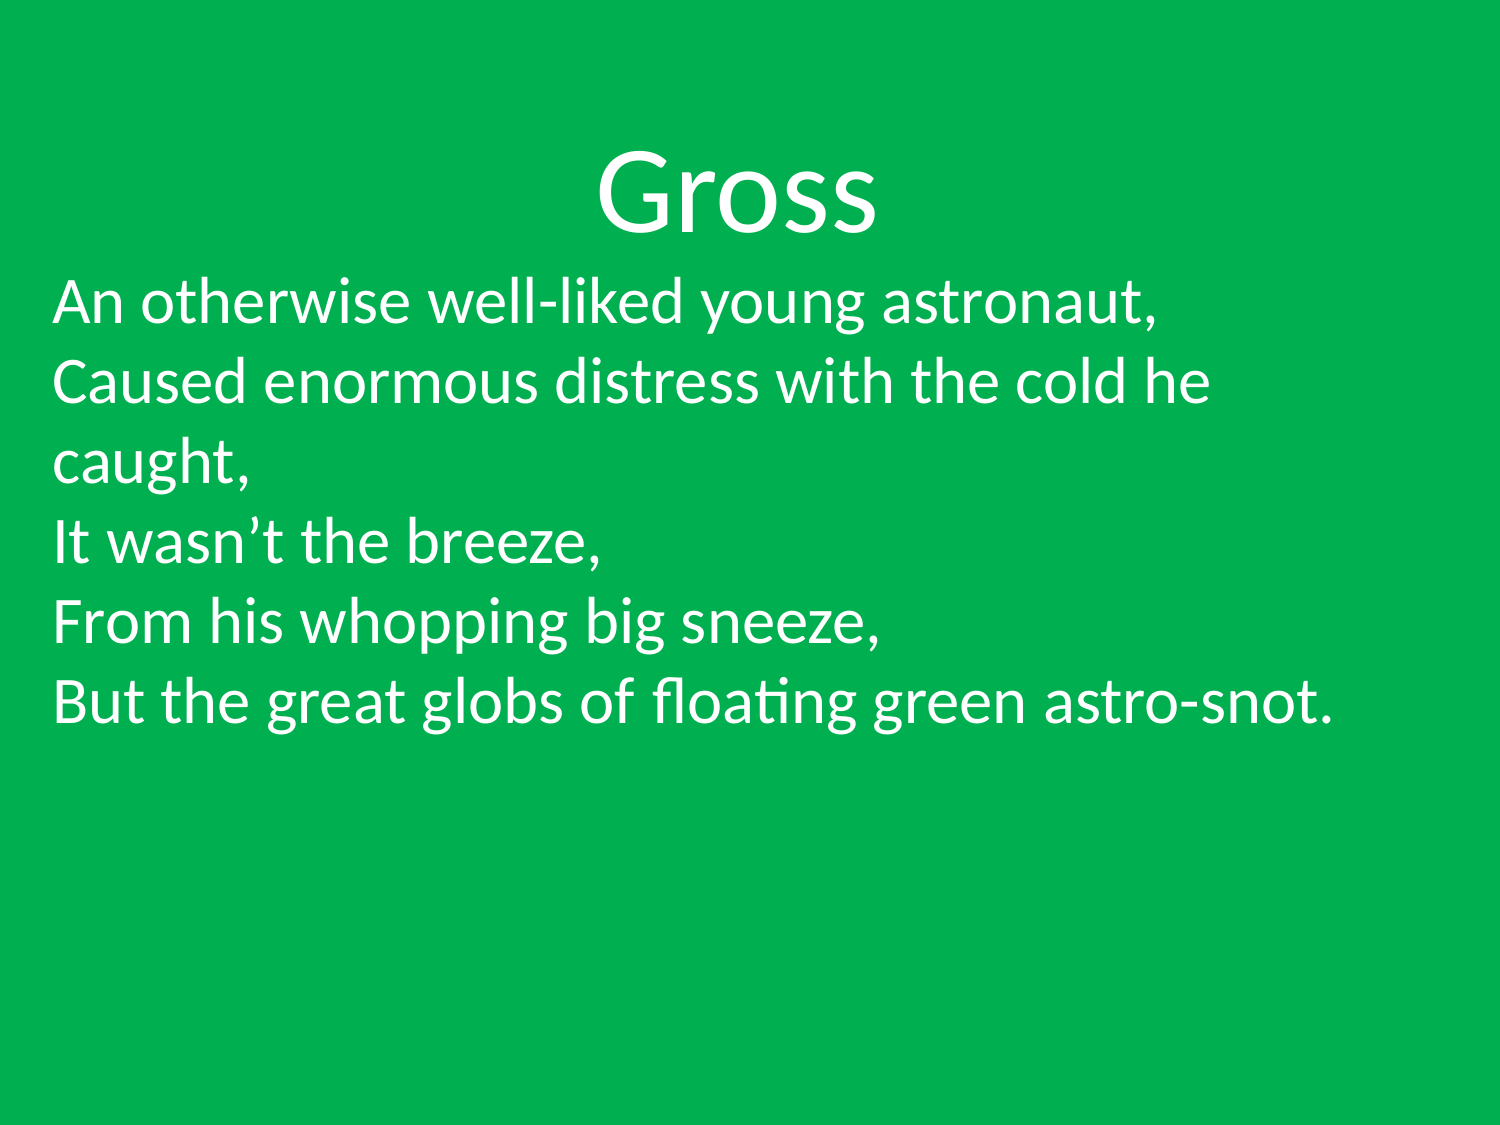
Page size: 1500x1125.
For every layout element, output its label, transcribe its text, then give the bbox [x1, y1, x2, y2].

text_box Gross An otherwise well-liked young astronaut, Caused enormous distress with the cold he caught, It wasn’t the breeze, From his whopping big sneeze, But the great globs of﻿ floating green astro-snot. [37, 99, 1438, 745]
